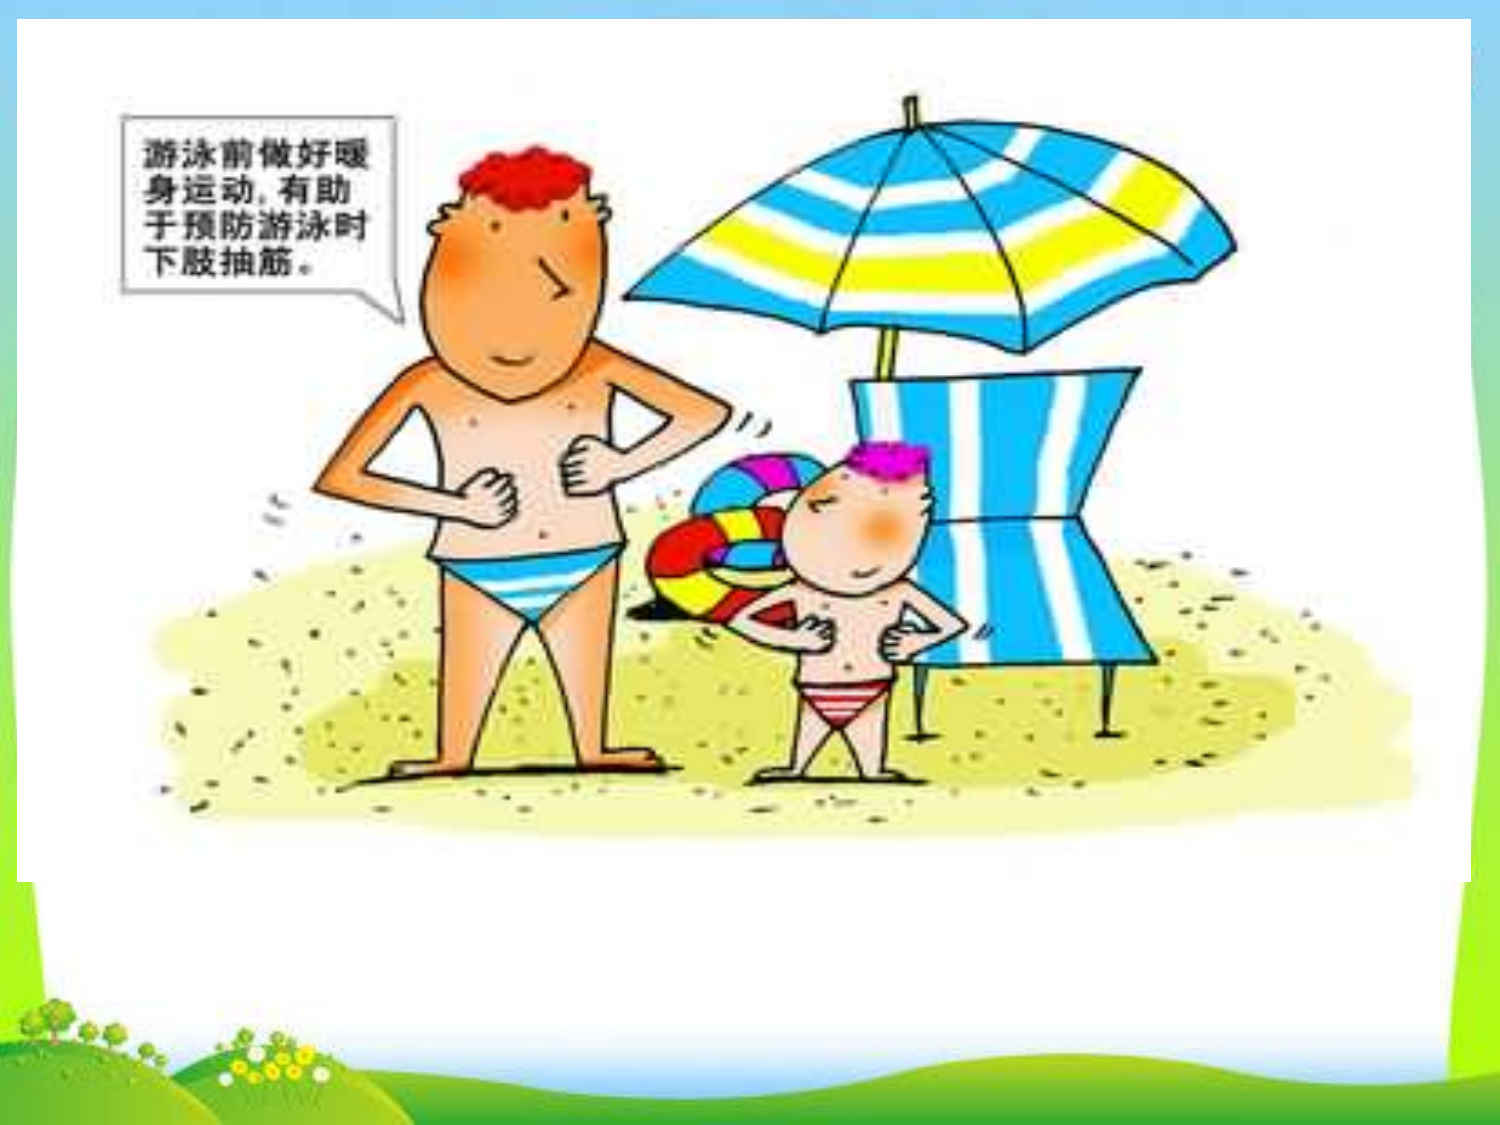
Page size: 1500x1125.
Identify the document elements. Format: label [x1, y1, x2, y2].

list [17, 18, 1471, 882]
picture [0, 0, 1500, 1125]
